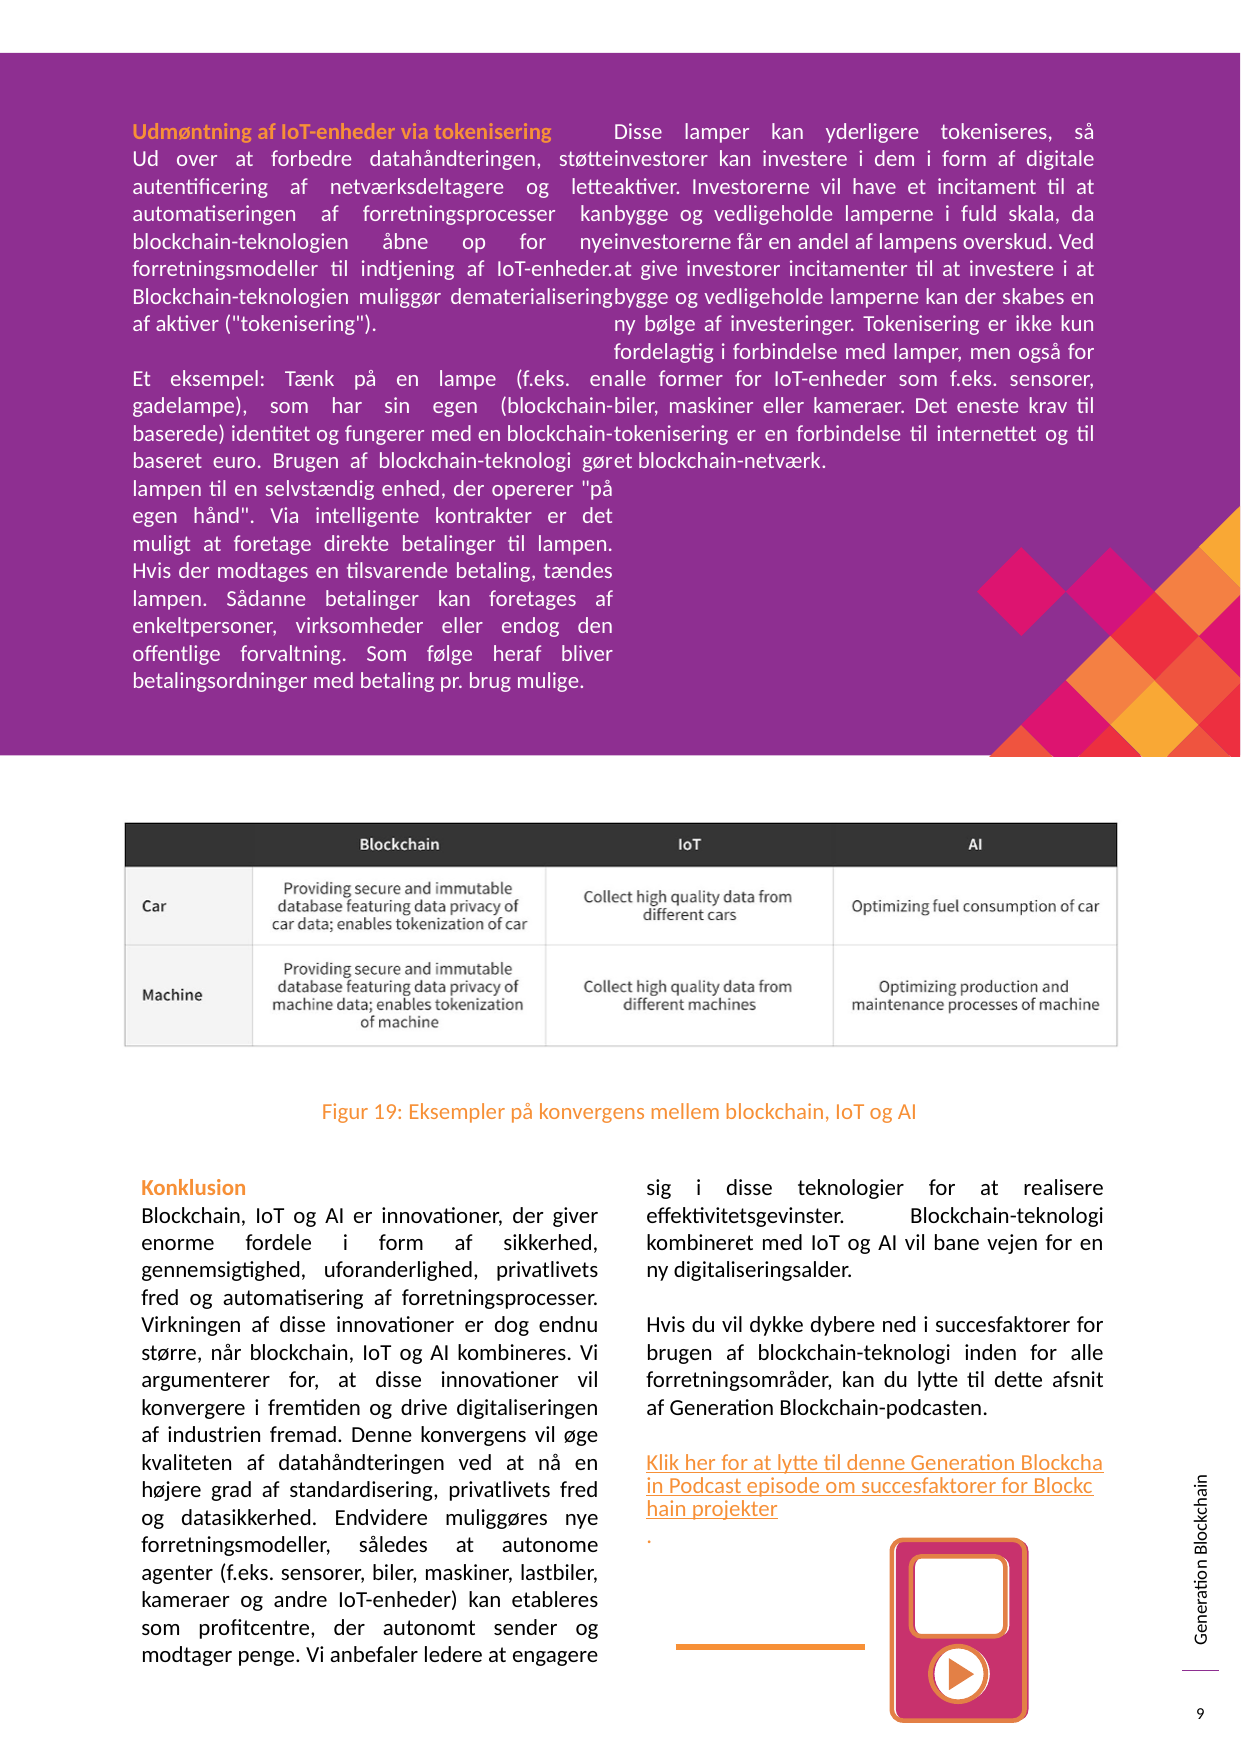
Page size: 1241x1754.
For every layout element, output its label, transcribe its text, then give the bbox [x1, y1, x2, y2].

text_box Figur 19: Eksempler på konvergens mellem blockchain, IoT og AI [124, 1116, 1116, 1132]
text_box Konklusion Blockchain, IoT og AI er innovationer, der giver enorme fordele i form af sikkerhed, gennemsigtighed, uforanderlighed, privatlivets fred og automatisering af forretningsprocesser. Virkningen af disse innovationer er dog endnu større, når blockchain, IoT og AI kombineres. Vi argumenterer for, at disse innovationer vil konvergere i fremtiden og drive digitaliseringen af industrien fremad. Denne konvergens vil øge kvaliteten af datahåndteringen ved at nå en højere grad af standardisering, privatlivets fred og datasikkerhed. Endvidere muliggøres nye forretningsmodeller, således at autonome agenter (f.eks. sensorer, biler, maskiner, lastbiler, kameraer og andre IoT-enheder) kan etableres som profitcentre, der autonomt sender og modtager penge. Vi anbefaler ledere at engagere sig i disse teknologier for at realisere effektivitetsgevinster. Blockchain-teknologi kombineret med IoT og AI vil bane vejen for en ny digitaliseringsalder. Hvis du vil dykke dybere ned i succesfaktorer for brugen af blockchain-teknologi inden for alle forretningsområder, kan du lytte til dette afsnit af Generation Blockchain-podcasten. Klik her for at lytte til denne Generation Blockchain Podcast episode om succesfaktorer for Blockchain projekter. [126, 1165, 1120, 1697]
list Udmøntning af IoT-enheder via tokenisering Ud over at forbedre datahåndteringen, støtte autentificering af netværksdeltagere og lette automatiseringen af forretningsprocesser kan blockchain-teknologien åbne op for nye forretningsmodeller til indtjening af IoT-enheder. Blockchain-teknologien muliggør dematerialisering af aktiver ("tokenisering"). Et eksempel: Tænk på en lampe (f.eks. en gadelampe), som har sin egen (blockchain-baserede) identitet og fungerer med en blockchain-baseret euro. Brugen af blockchain-teknologi gør lampen til en selvstændig enhed, der opererer "på egen hånd". Via intelligente kontrakter er det muligt at foretage direkte betalinger til lampen. Hvis der modtages en tilsvarende betaling, tændes lampen. Sådanne betalinger kan foretages af enkeltpersoner, virksomheder eller endog den offentlige forvaltning. Som følge heraf bliver betalingsordninger med betaling pr. brug mulige. Disse lamper kan yderligere tokeniseres, så investorer kan investere i dem i form af digitale aktiver. Investorerne vil have et incitament til at bygge og vedligeholde lamperne i fuld skala, da investorerne får en andel af lampens overskud. Ved at give investorer incitamenter til at investere i at bygge og vedligeholde lamperne kan der skabes en ny bølge af investeringer. Tokenisering er ikke kun fordelagtig i forbindelse med lamper, men også for alle former for IoT-enheder som f.eks. sensorer, biler, maskiner eller kameraer. Det eneste krav til tokenisering er en forbindelse til internettet og til et blockchain-netværk. [117, 109, 1111, 737]
slide_number 9 [1169, 1674, 1231, 1751]
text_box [989, 504, 1241, 780]
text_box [889, 1537, 1029, 1723]
picture [78, 767, 1162, 1116]
